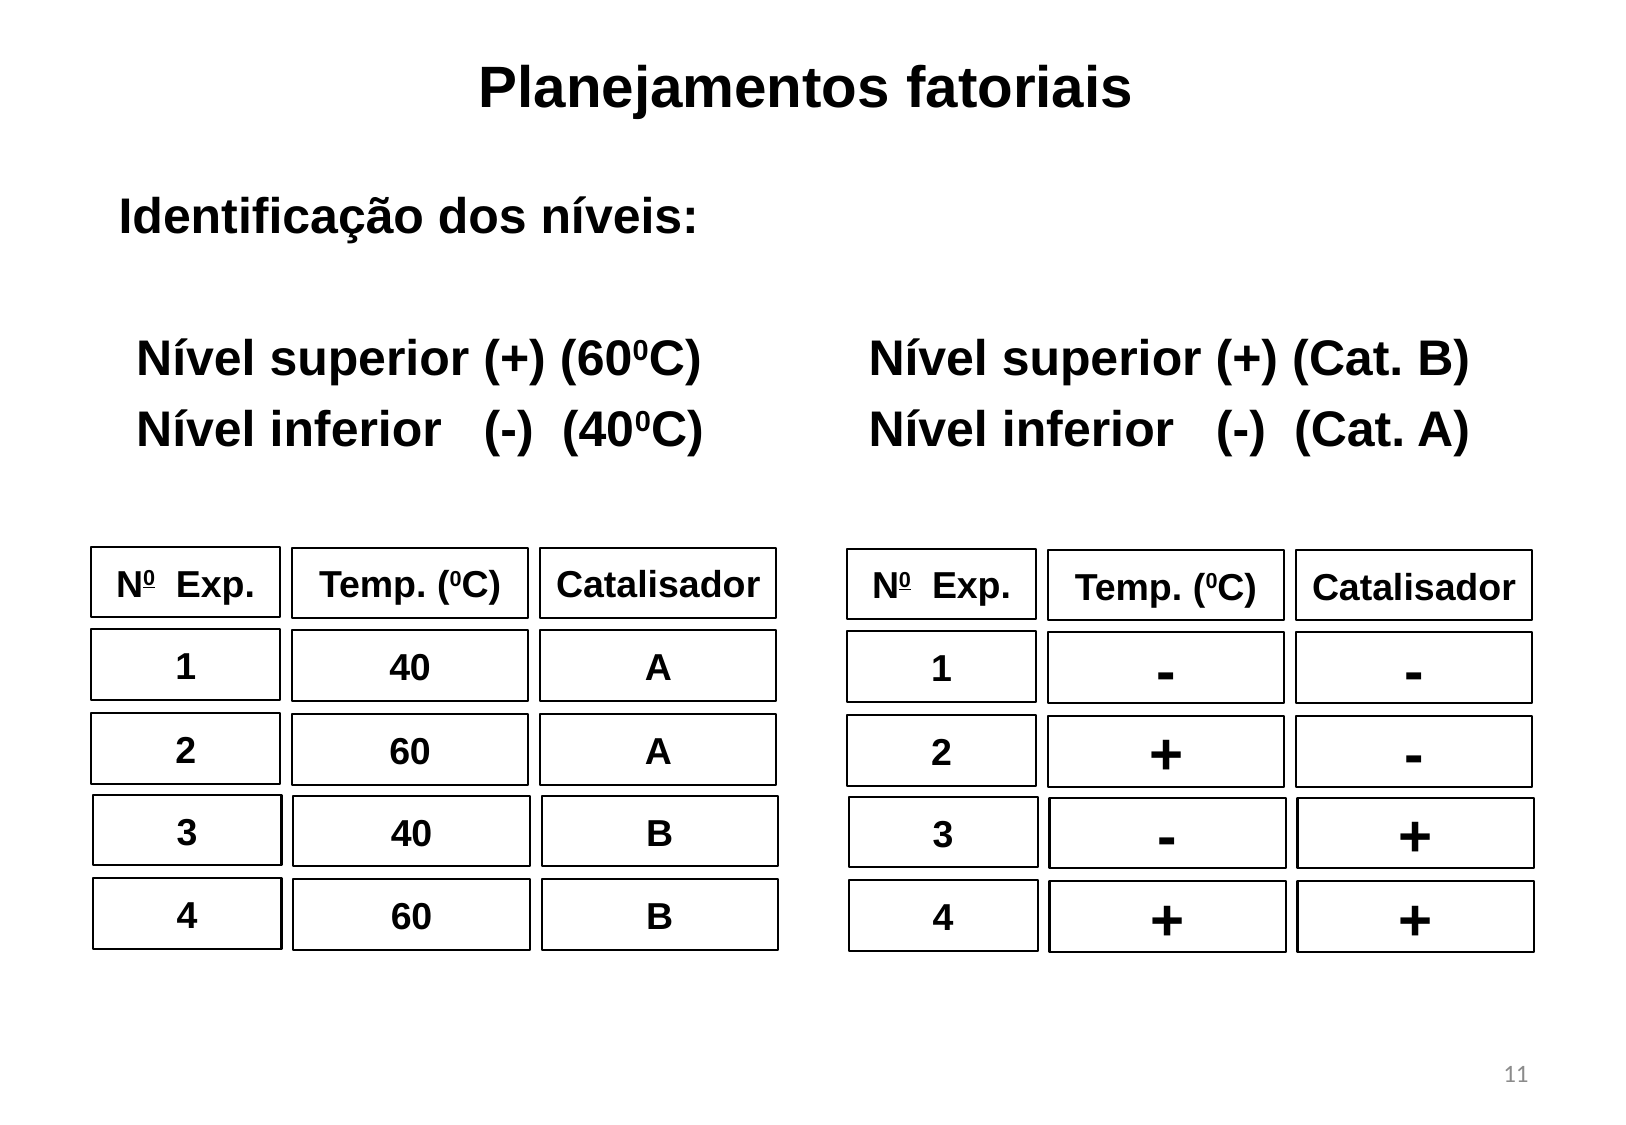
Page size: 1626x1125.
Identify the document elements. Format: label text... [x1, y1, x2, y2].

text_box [853, 314, 1475, 469]
text_box Planejamentos fatoriais [463, 42, 1161, 126]
text_box Identificação dos níveis: [103, 172, 724, 256]
slide_number 11 [1164, 1042, 1544, 1103]
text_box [121, 314, 742, 469]
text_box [90, 546, 1534, 953]
